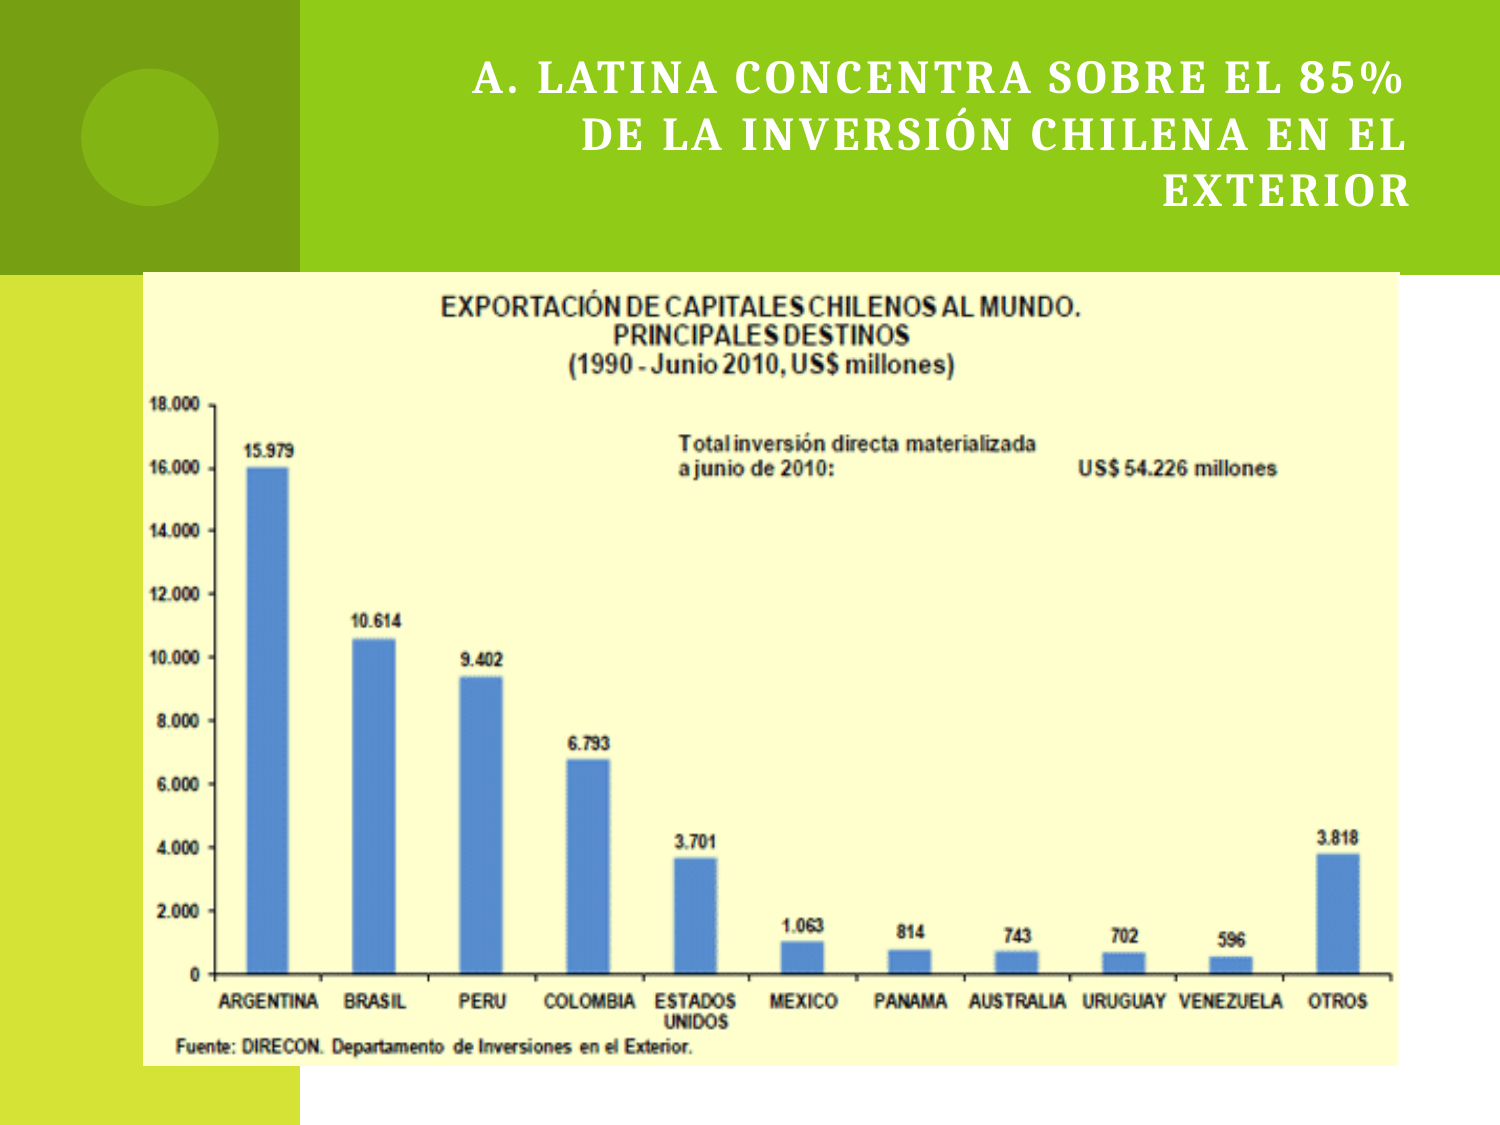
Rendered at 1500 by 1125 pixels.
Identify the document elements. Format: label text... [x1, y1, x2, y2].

title A. Latina concentra sobre el 85% de la inversión chilena en el exterior [399, 37, 1425, 225]
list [142, 272, 1400, 1066]
